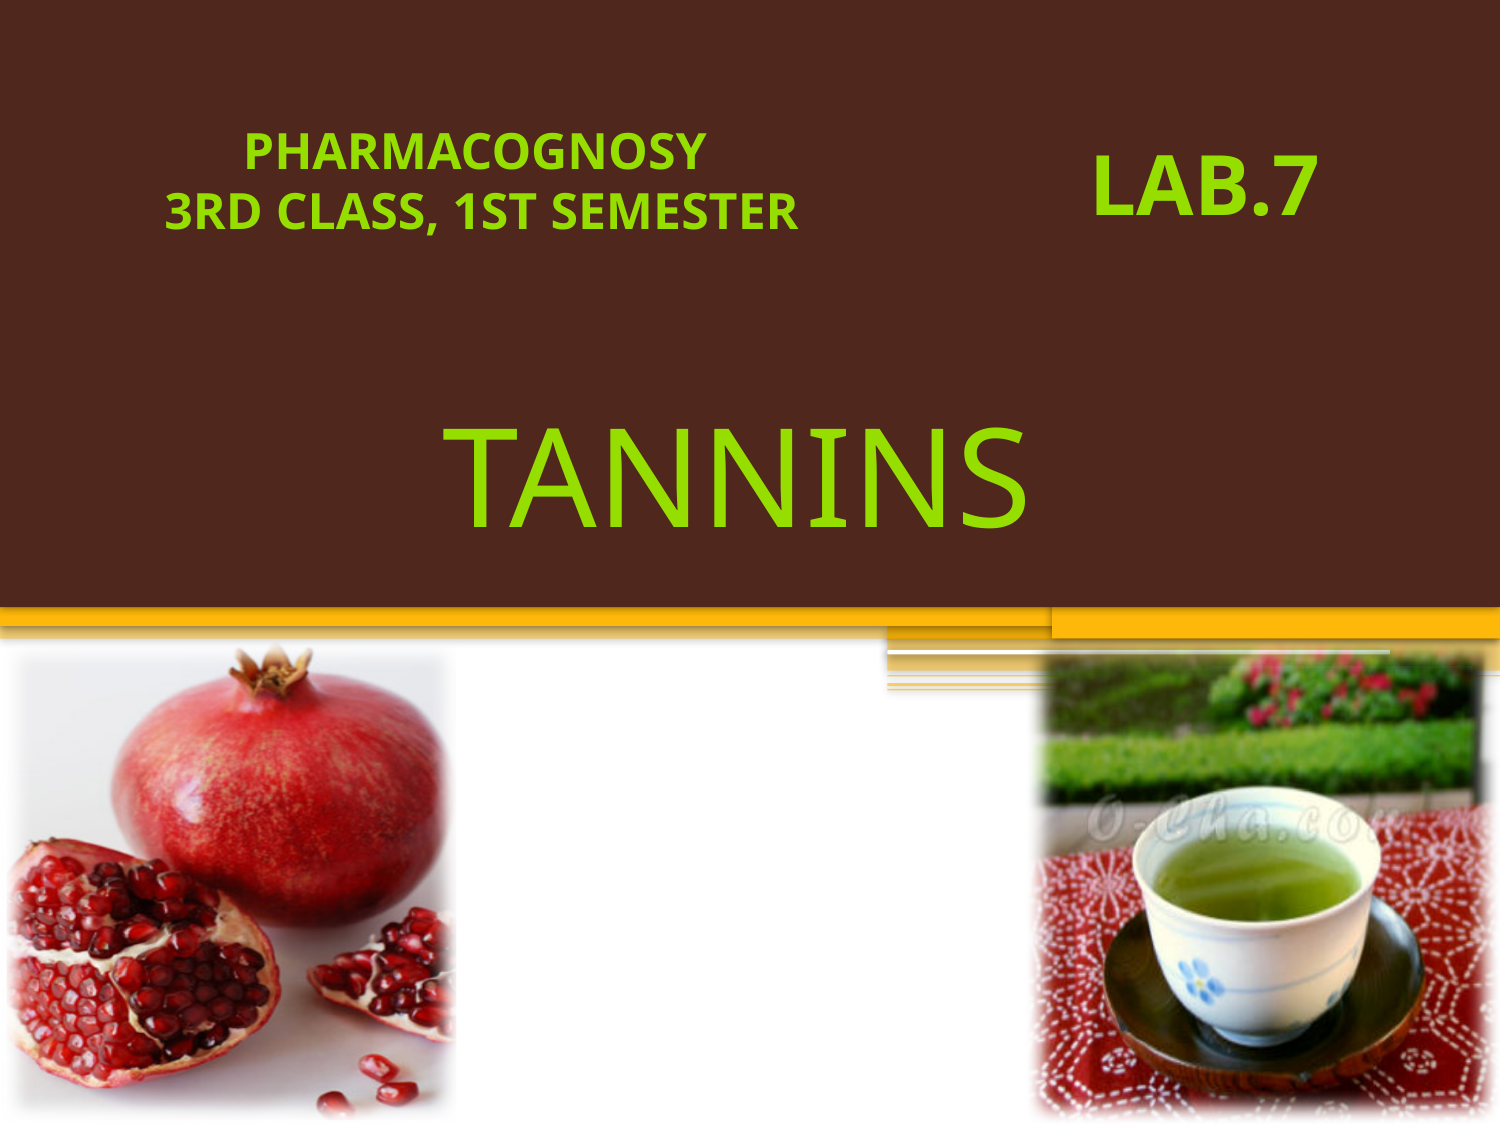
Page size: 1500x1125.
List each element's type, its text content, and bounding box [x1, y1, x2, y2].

picture [0, 637, 463, 1125]
picture [1024, 637, 1500, 1125]
subtitle Lab.7 [999, 125, 1400, 250]
text_box Pharmacognosy 3rd Class, 1st Semester [87, 112, 863, 248]
title TANNINS [99, 299, 1375, 563]
